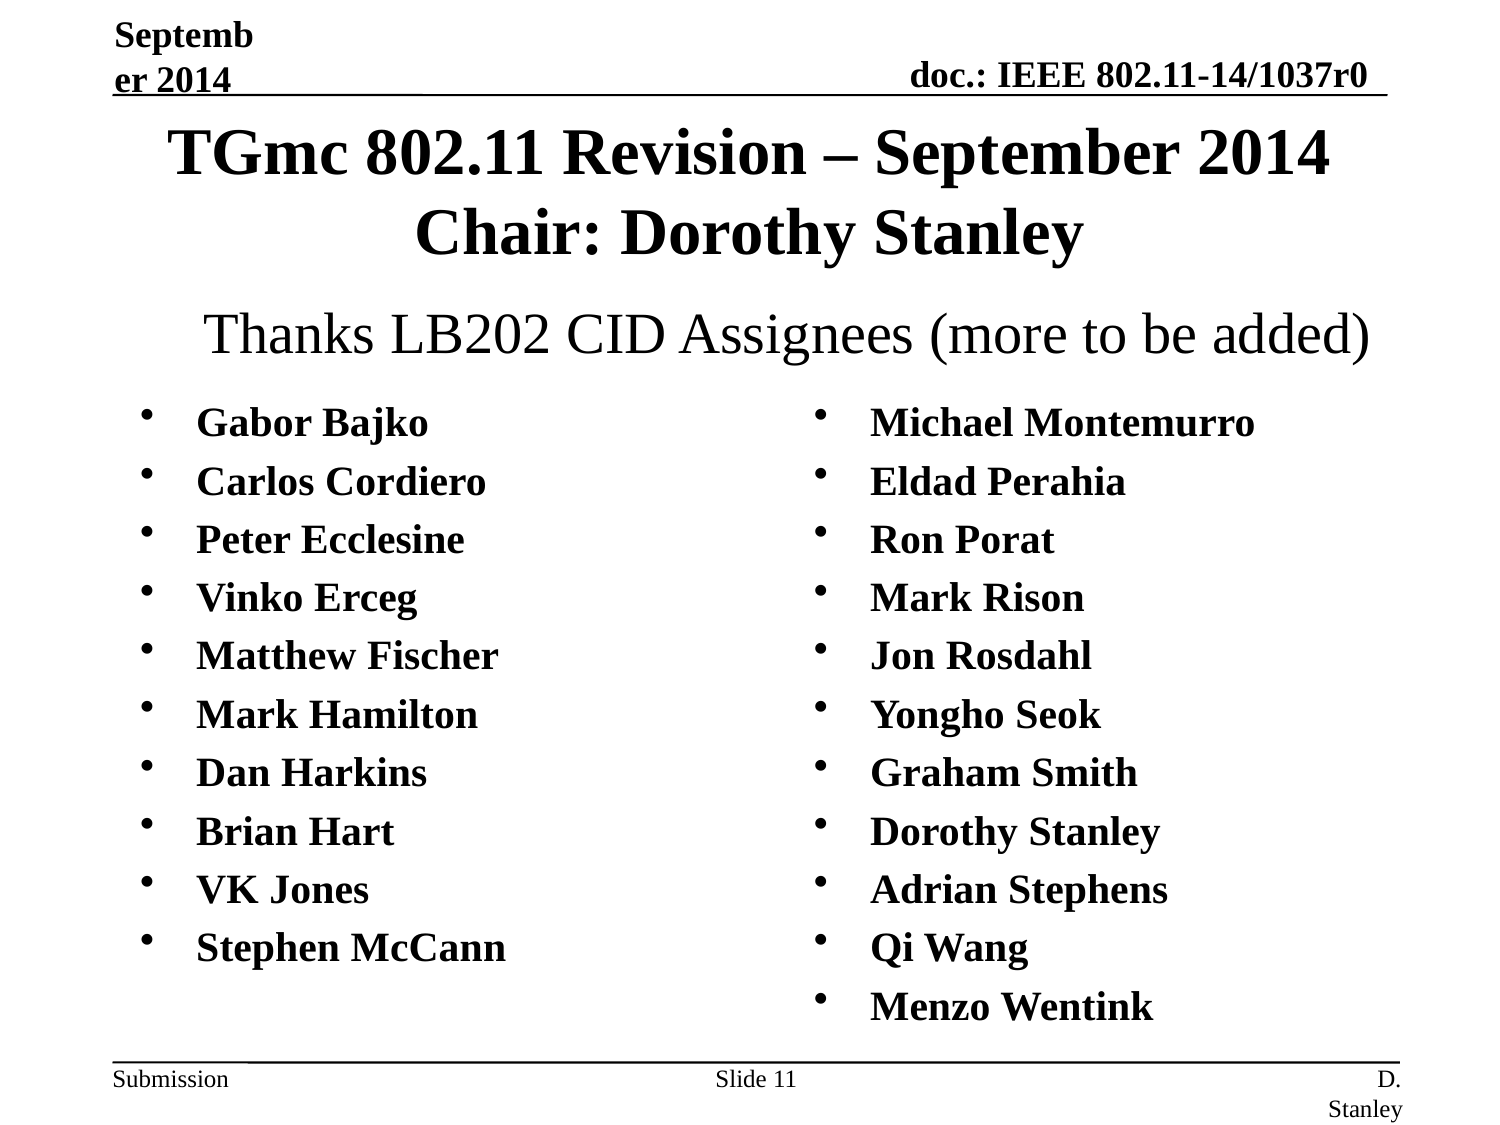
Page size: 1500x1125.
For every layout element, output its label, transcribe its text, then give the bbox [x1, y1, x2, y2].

text_box Thanks LB202 CID Assignees (more to be added) [149, 287, 1425, 373]
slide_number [114, 54, 257, 100]
text_box Michael Montemurro Eldad Perahia Ron Porat Mark Rison Jon Rosdahl Yongho Seok Graham Smith Dorothy Stanley Adrian Stephens Qi Wang Menzo Wentink [798, 387, 1387, 1100]
title TGmc 802.11 Revision – September 2014 Chair: Dorothy Stanley [112, 99, 1388, 275]
slide_number Slide 11 [712, 1062, 798, 1093]
list Gabor Bajko Carlos Cordiero Peter Ecclesine Vinko Erceg Matthew Fischer Mark Hamilton Dan Harkins Brian Hart VK Jones Stephen McCann [125, 387, 713, 1125]
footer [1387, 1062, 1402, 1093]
